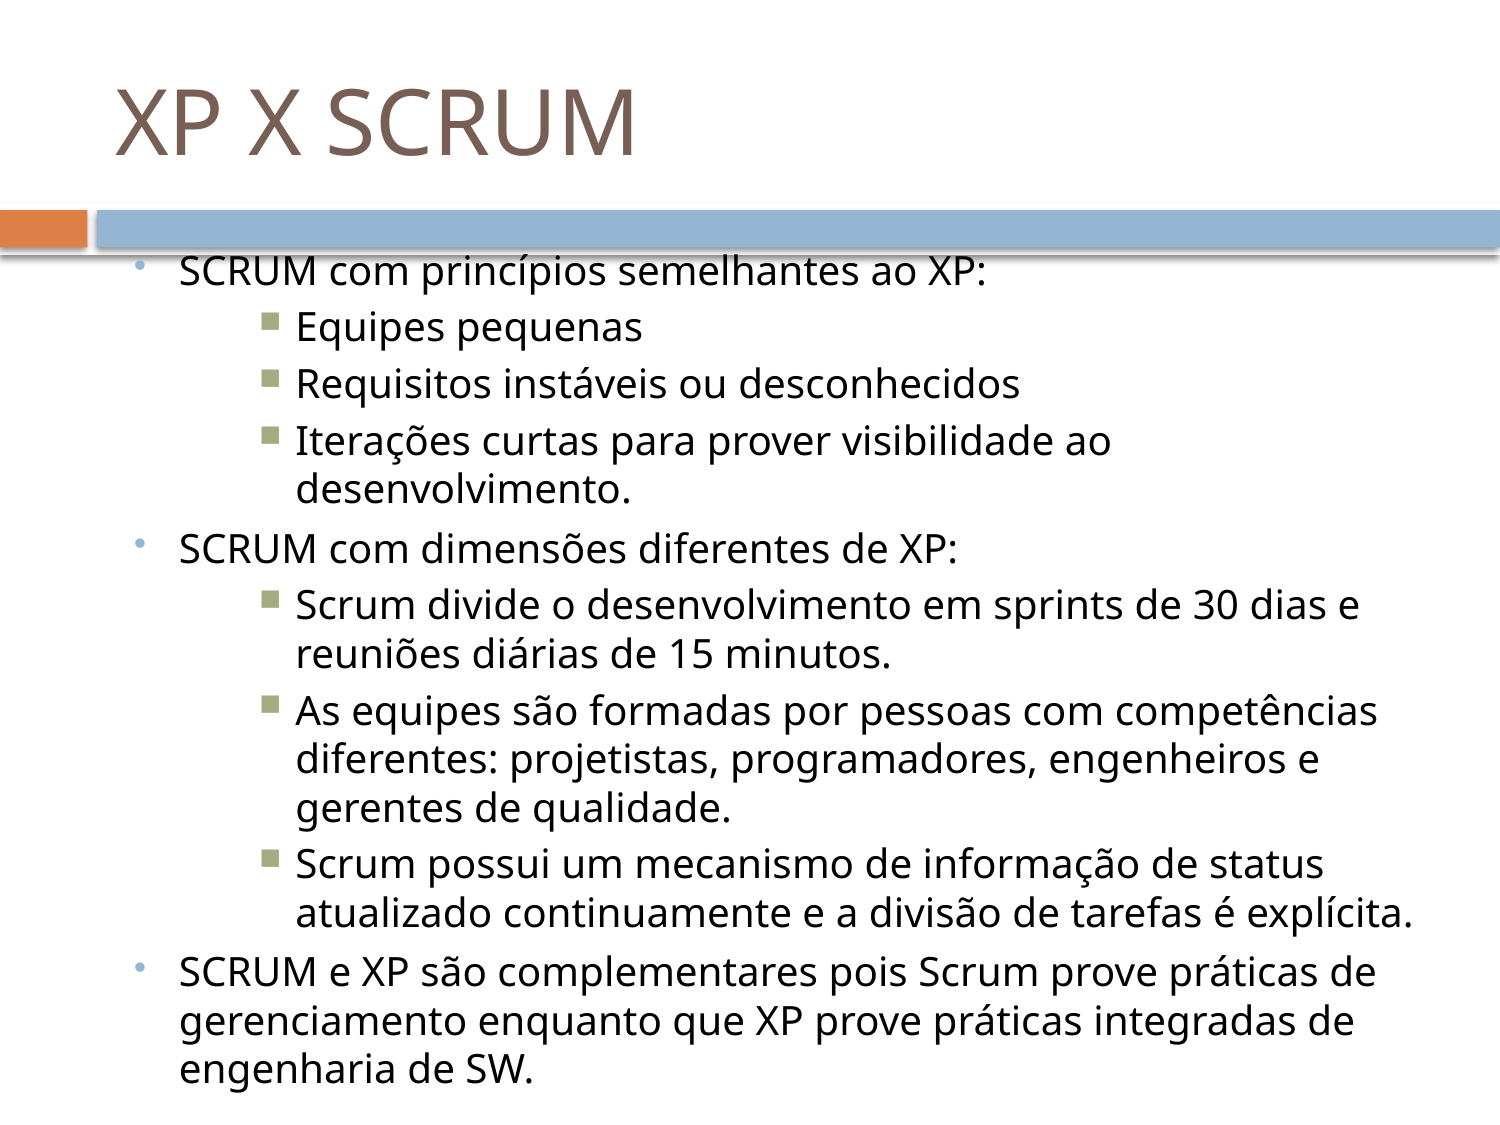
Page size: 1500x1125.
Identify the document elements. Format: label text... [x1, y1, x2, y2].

title XP X SCRUM [100, 37, 1438, 200]
list SCRUM com princípios semelhantes ao XP: Equipes pequenas Requisitos instáveis ou desconhecidos Iterações curtas para prover visibilidade ao desenvolvimento. SCRUM com dimensões diferentes de XP: Scrum divide o desenvolvimento em sprints de 30 dias e reuniões diárias de 15 minutos. As equipes são formadas por pessoas com competências diferentes: projetistas, programadores, engenheiros e gerentes de qualidade. Scrum possui um mecanismo de informação de status atualizado continuamente e a divisão de tarefas é explícita. SCRUM e XP são complementares pois Scrum prove práticas de gerenciamento enquanto que XP prove práticas integradas de engenharia de SW. [62, 237, 1438, 1125]
